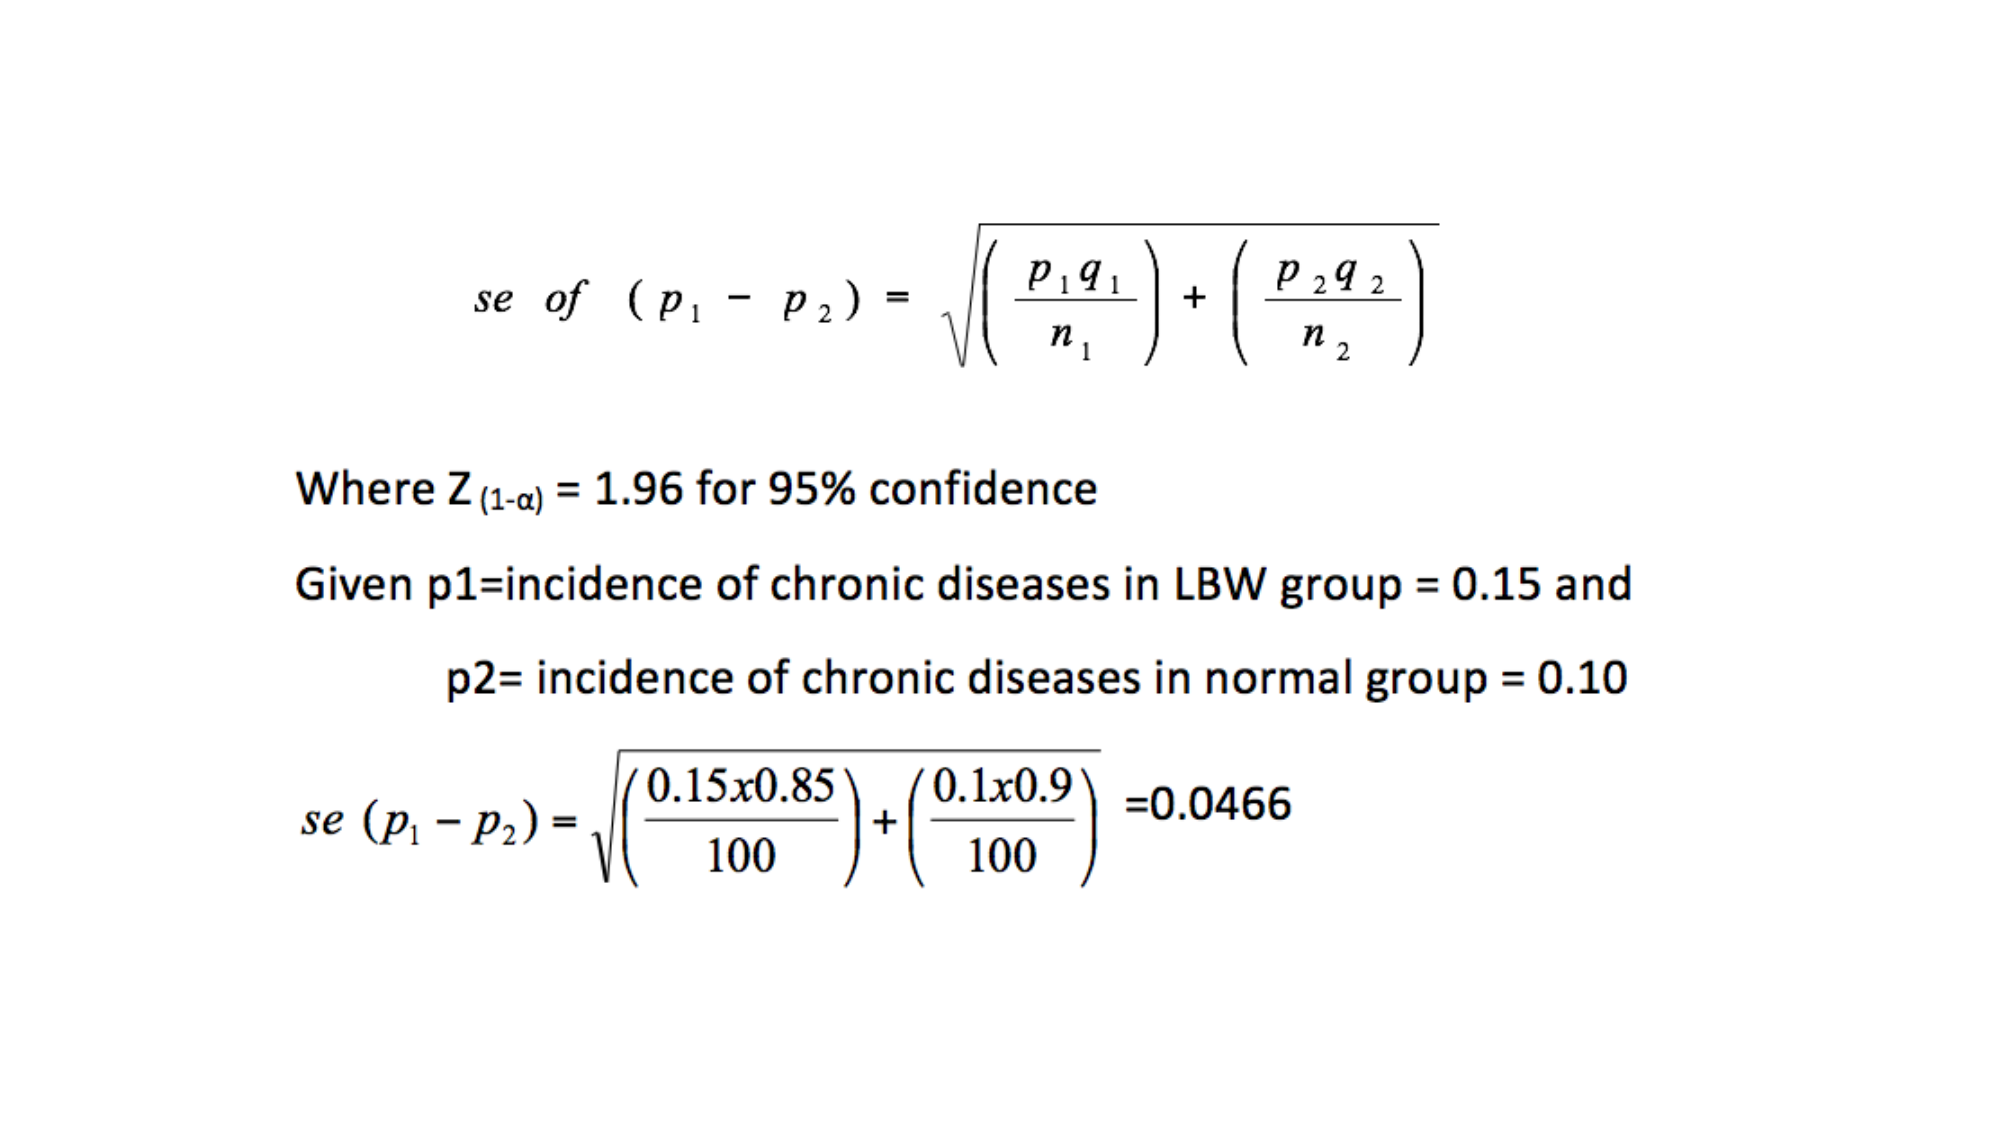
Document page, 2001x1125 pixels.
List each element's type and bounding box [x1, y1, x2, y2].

list [261, 204, 1708, 919]
